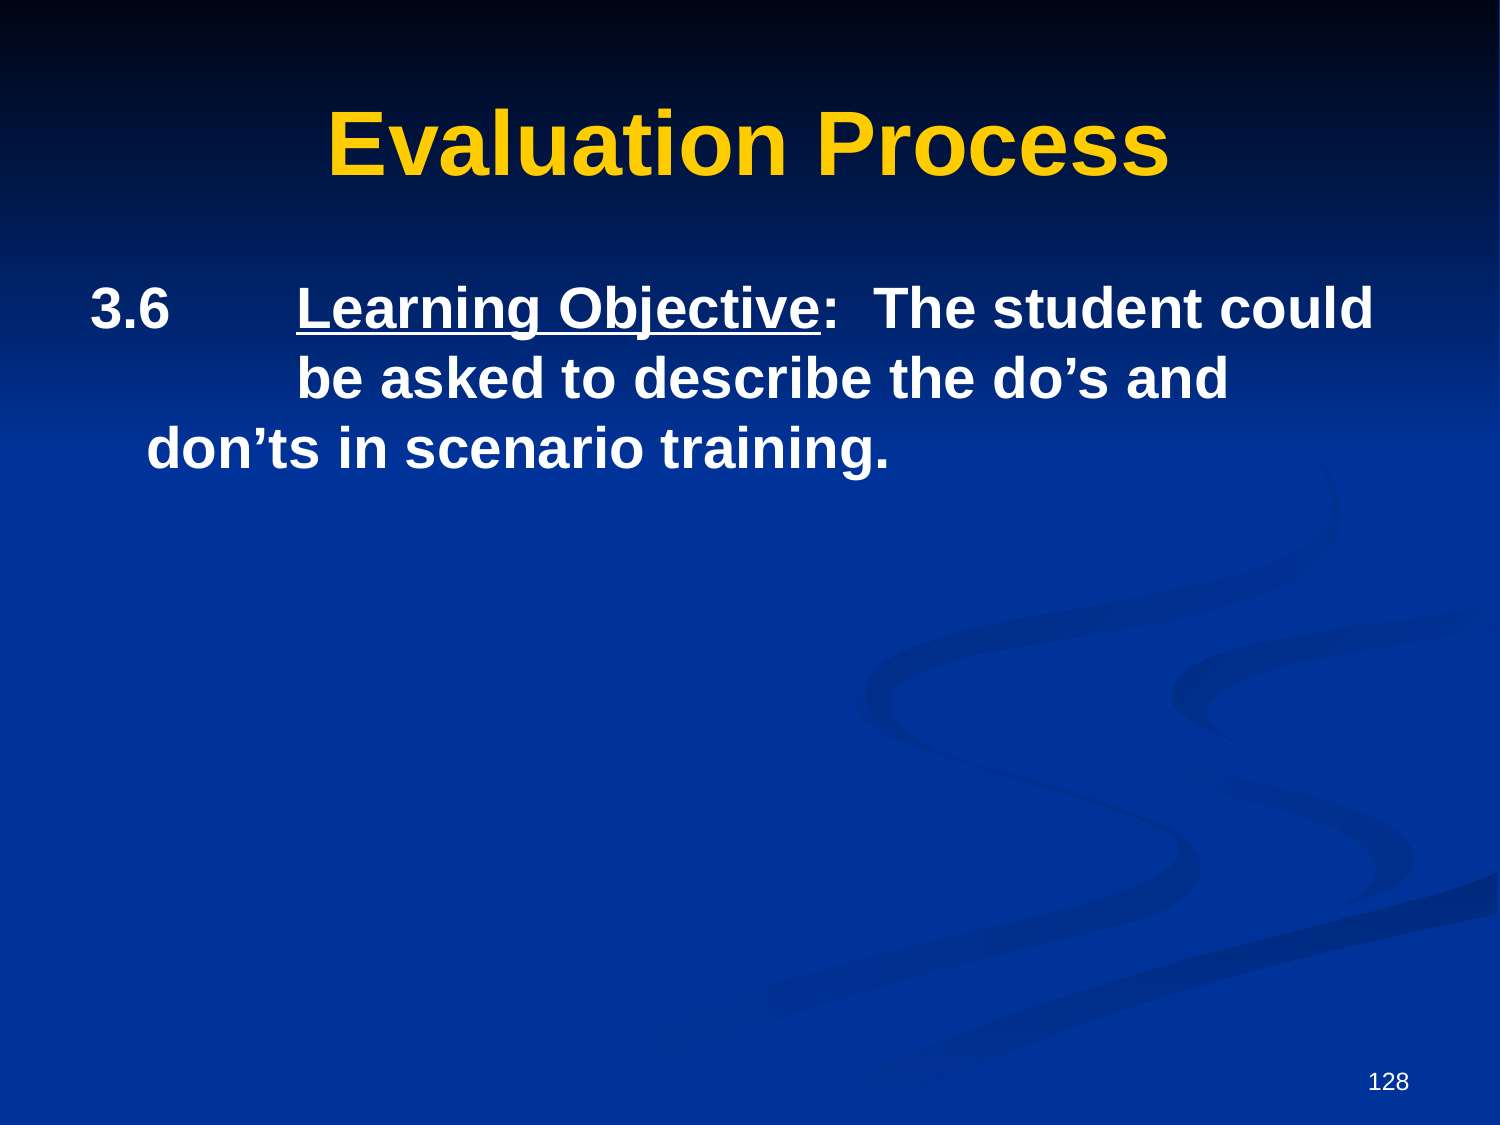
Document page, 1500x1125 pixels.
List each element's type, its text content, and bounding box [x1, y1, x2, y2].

title Evaluation Process [74, 44, 1426, 233]
slide_number 128 [1074, 1024, 1426, 1104]
list 3.6 Learning Objective: The student could be asked to describe the do’s and don’ts in scenario training. [74, 262, 1426, 1006]
